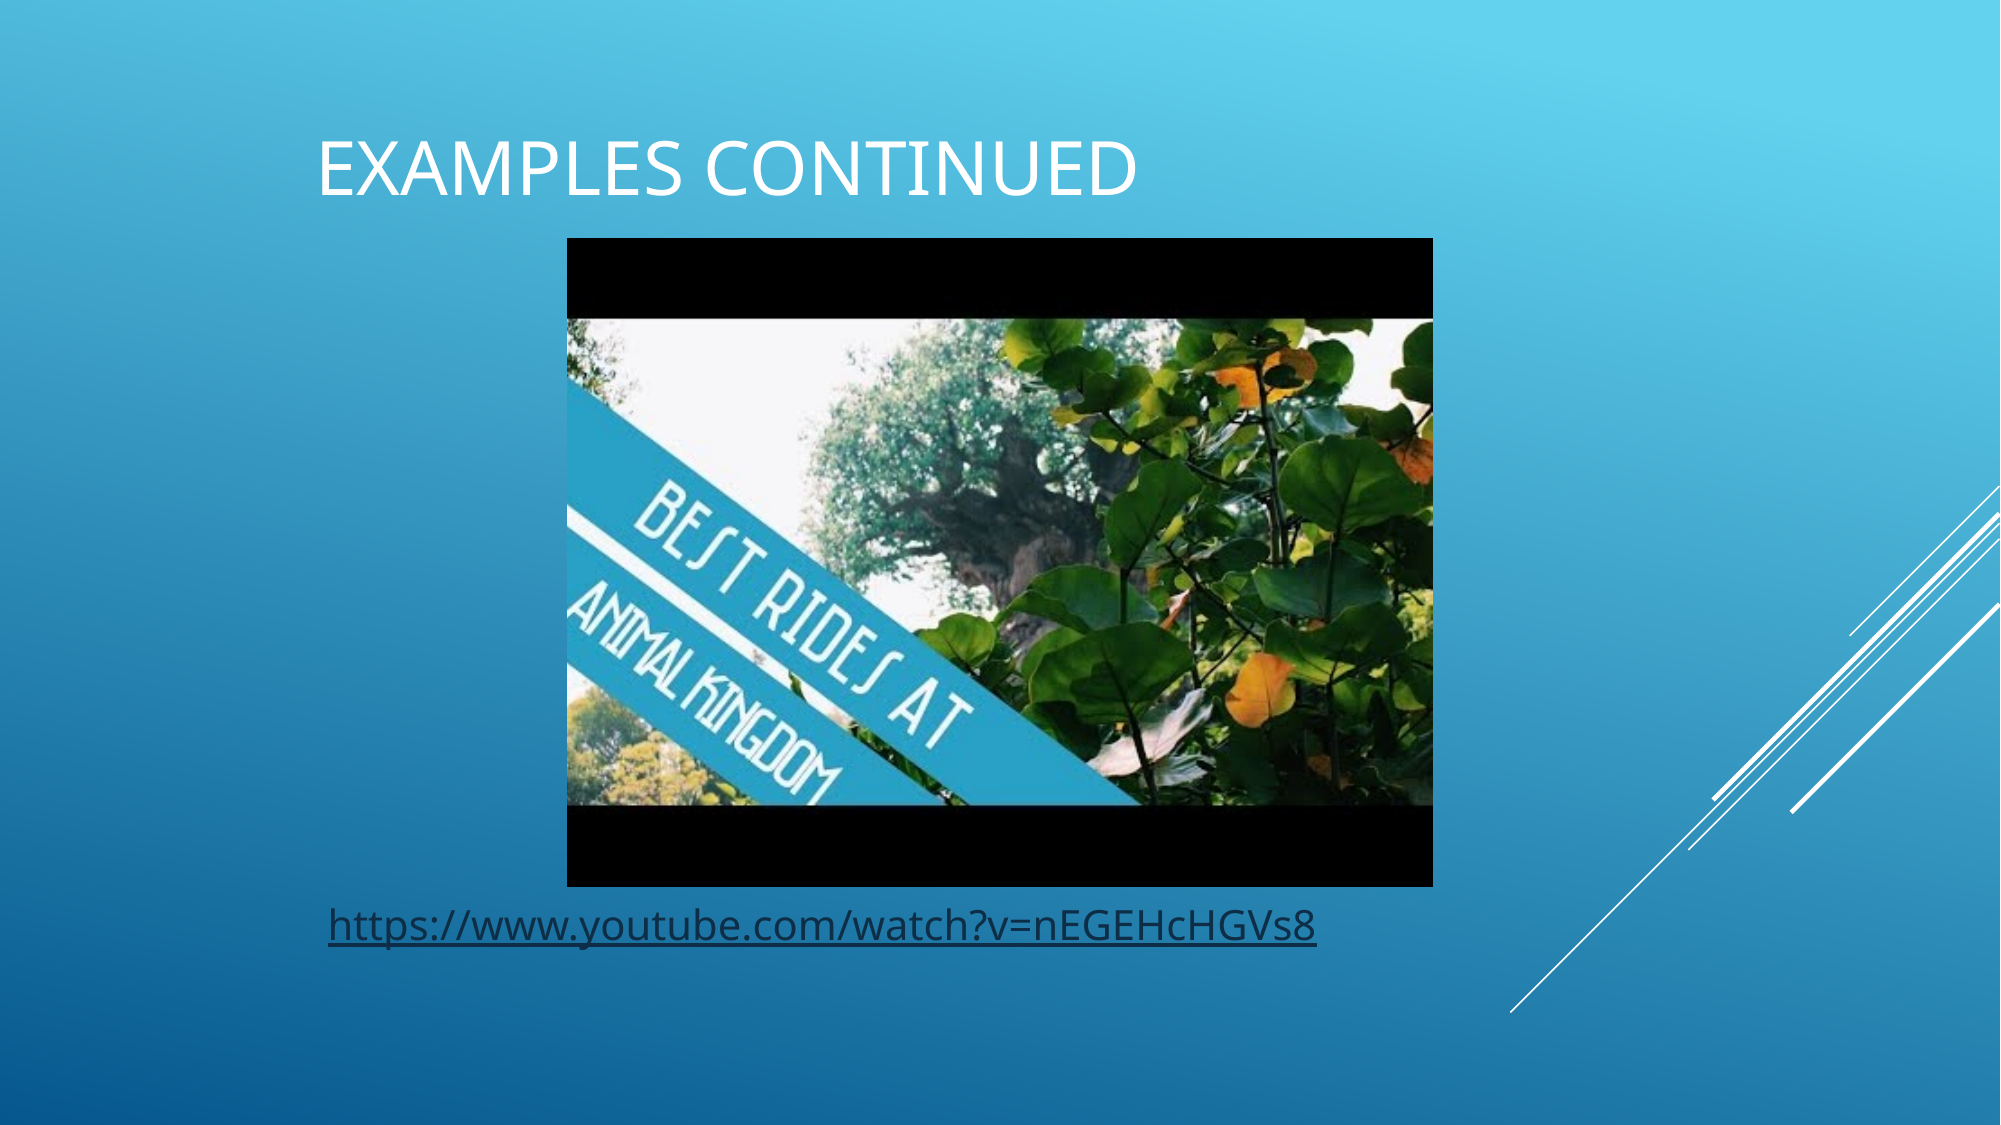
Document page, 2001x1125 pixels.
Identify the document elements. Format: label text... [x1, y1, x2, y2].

list https://www.youtube.com/watch?v=nEGEHcHGVs8 [312, 322, 1713, 916]
title EXAMPLES CONTINUED [300, 41, 1700, 289]
picture [567, 238, 1433, 887]
